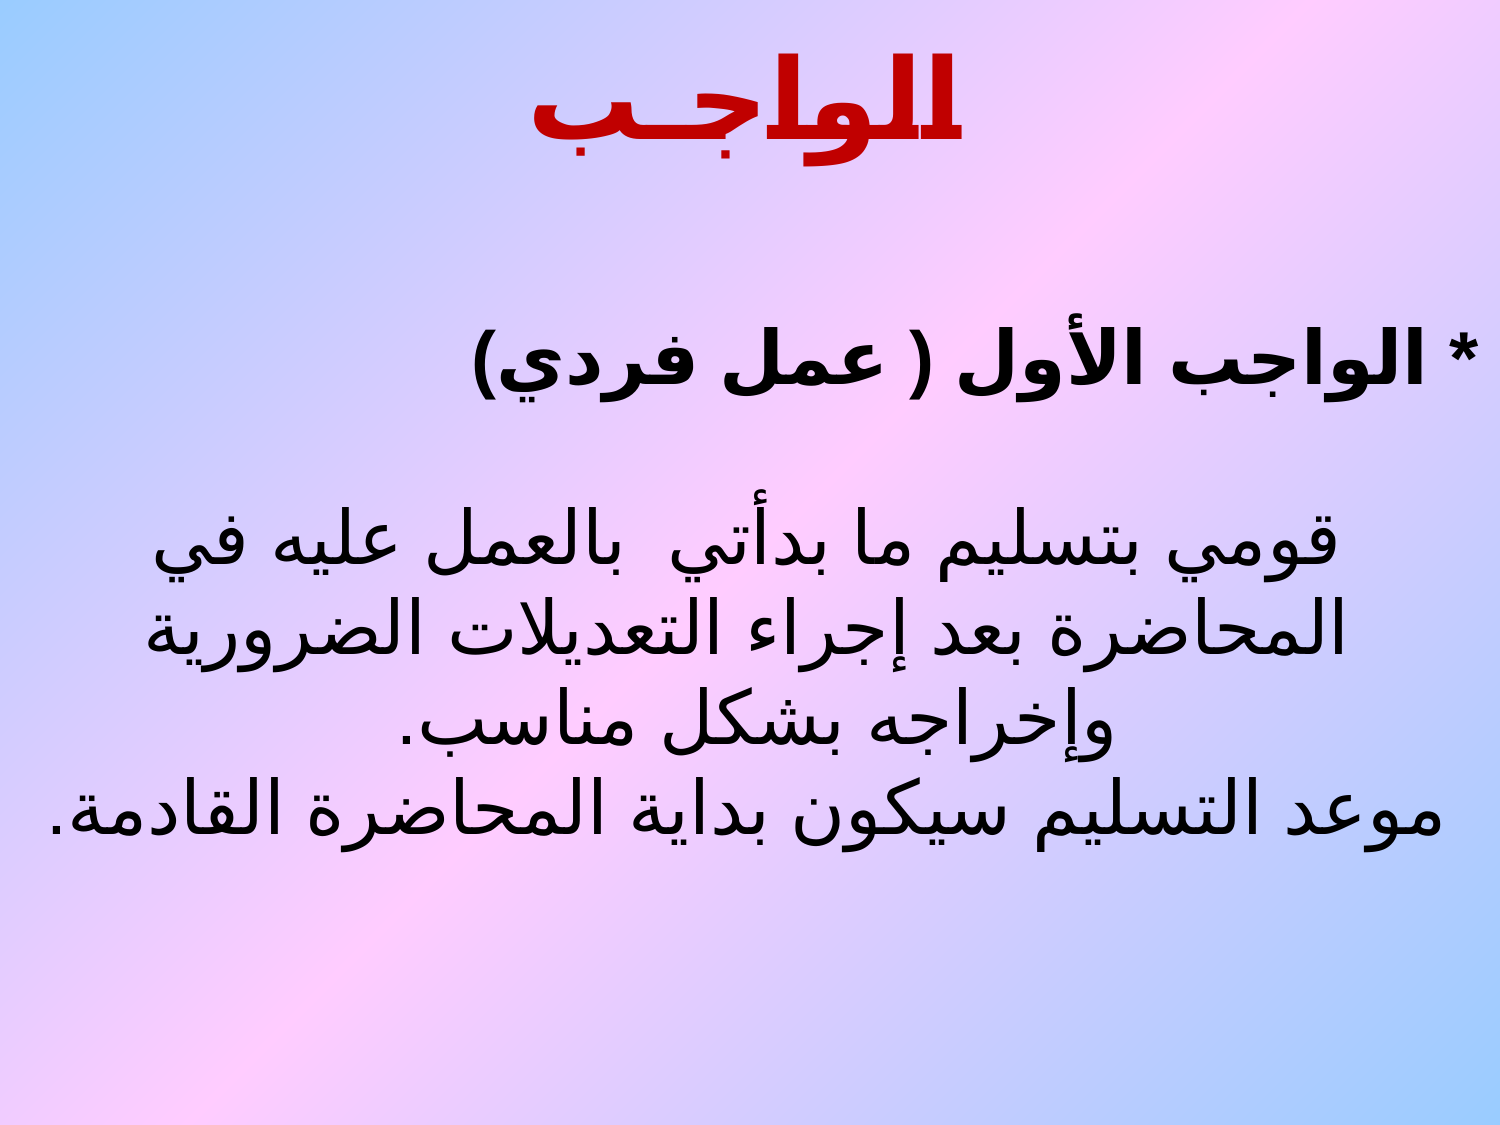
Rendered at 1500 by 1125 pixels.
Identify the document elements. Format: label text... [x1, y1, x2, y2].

text_box * الواجب الأول ( عمل فردي) قومي بتسليم ما بدأتي بالعمل عليه في المحاضرة بعد إجراء التعديلات الضرورية وإخراجه بشكل مناسب. موعد التسليم سيكون بداية المحاضرة القادمة. [0, 302, 1495, 573]
text_box الواجـب [512, 19, 978, 170]
